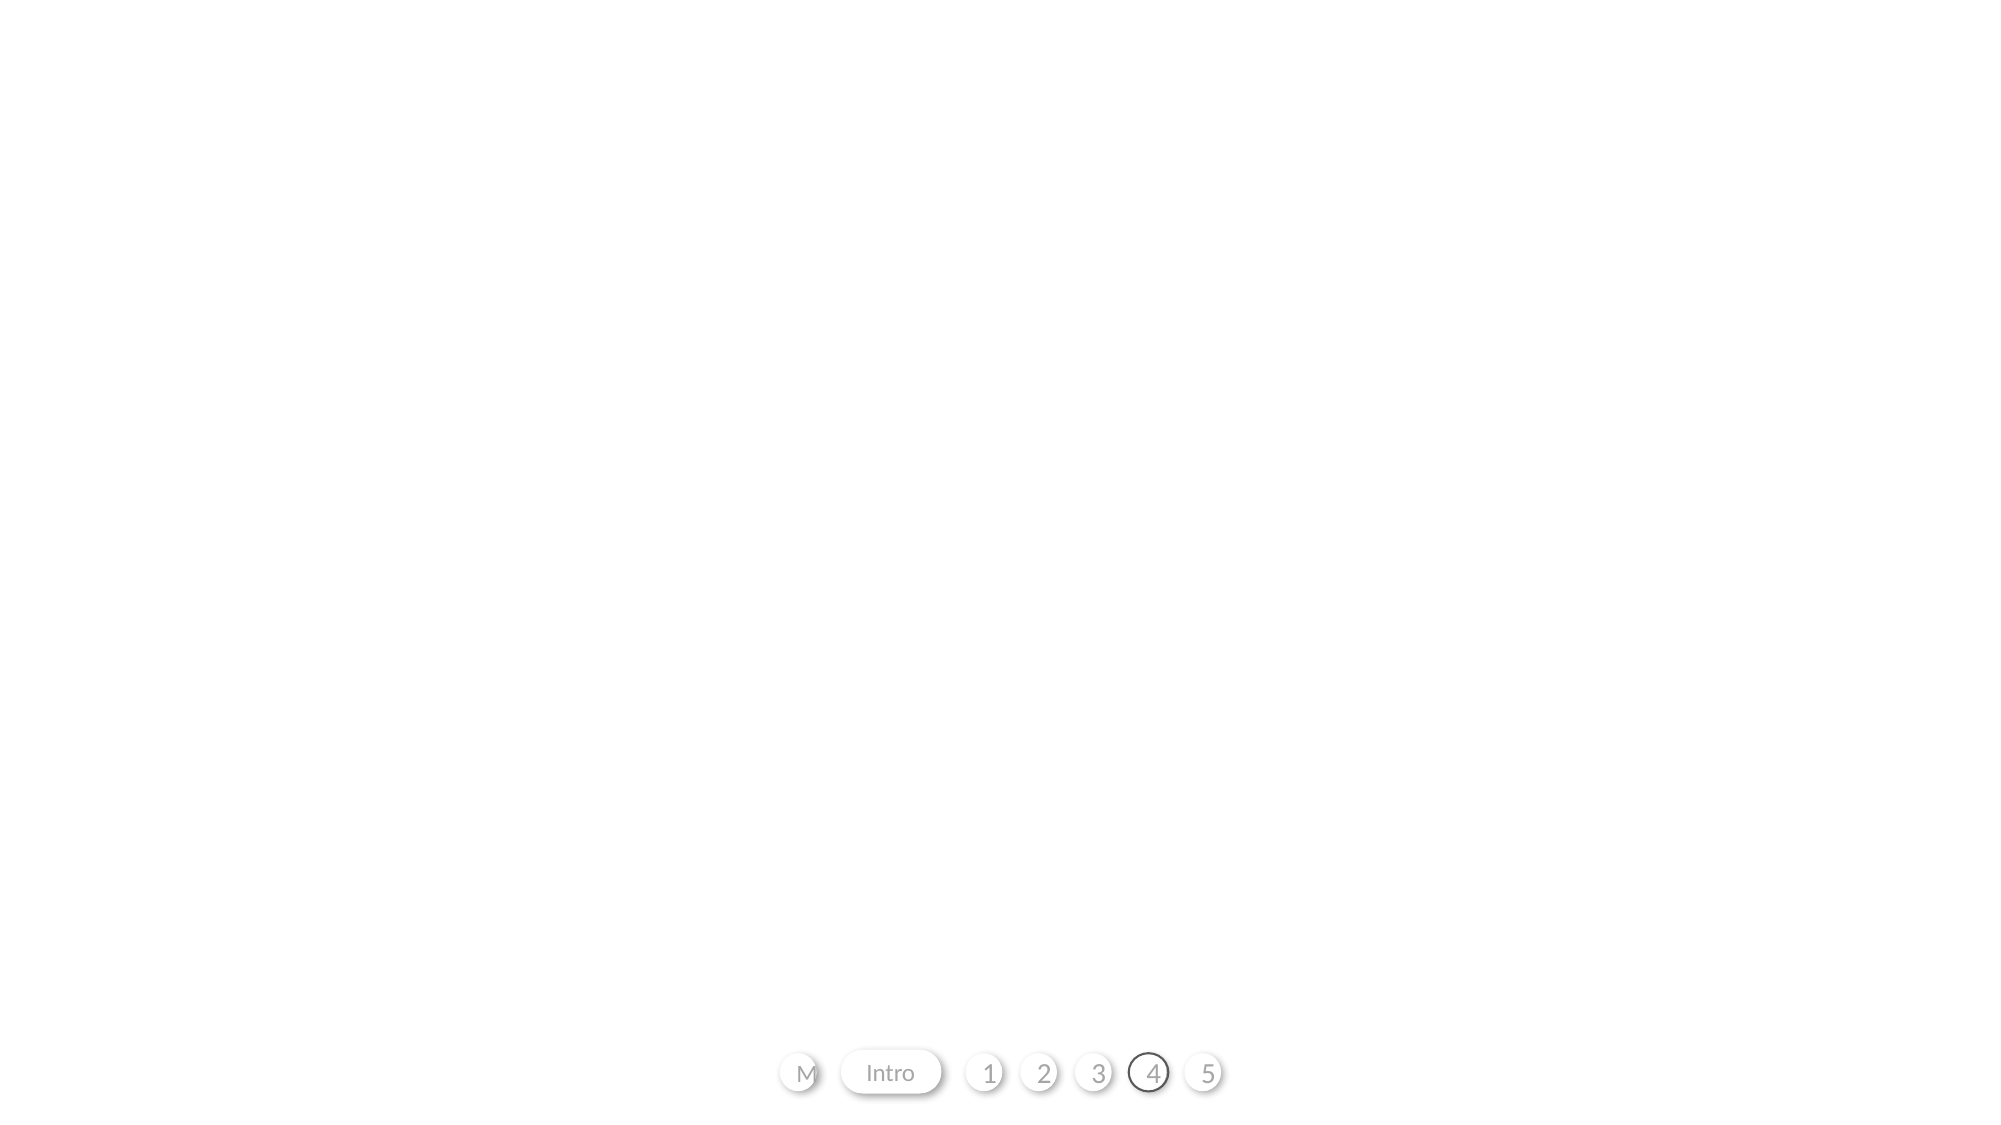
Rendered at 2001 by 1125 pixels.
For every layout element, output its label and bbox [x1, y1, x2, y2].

text_box [778, 1049, 1222, 1095]
